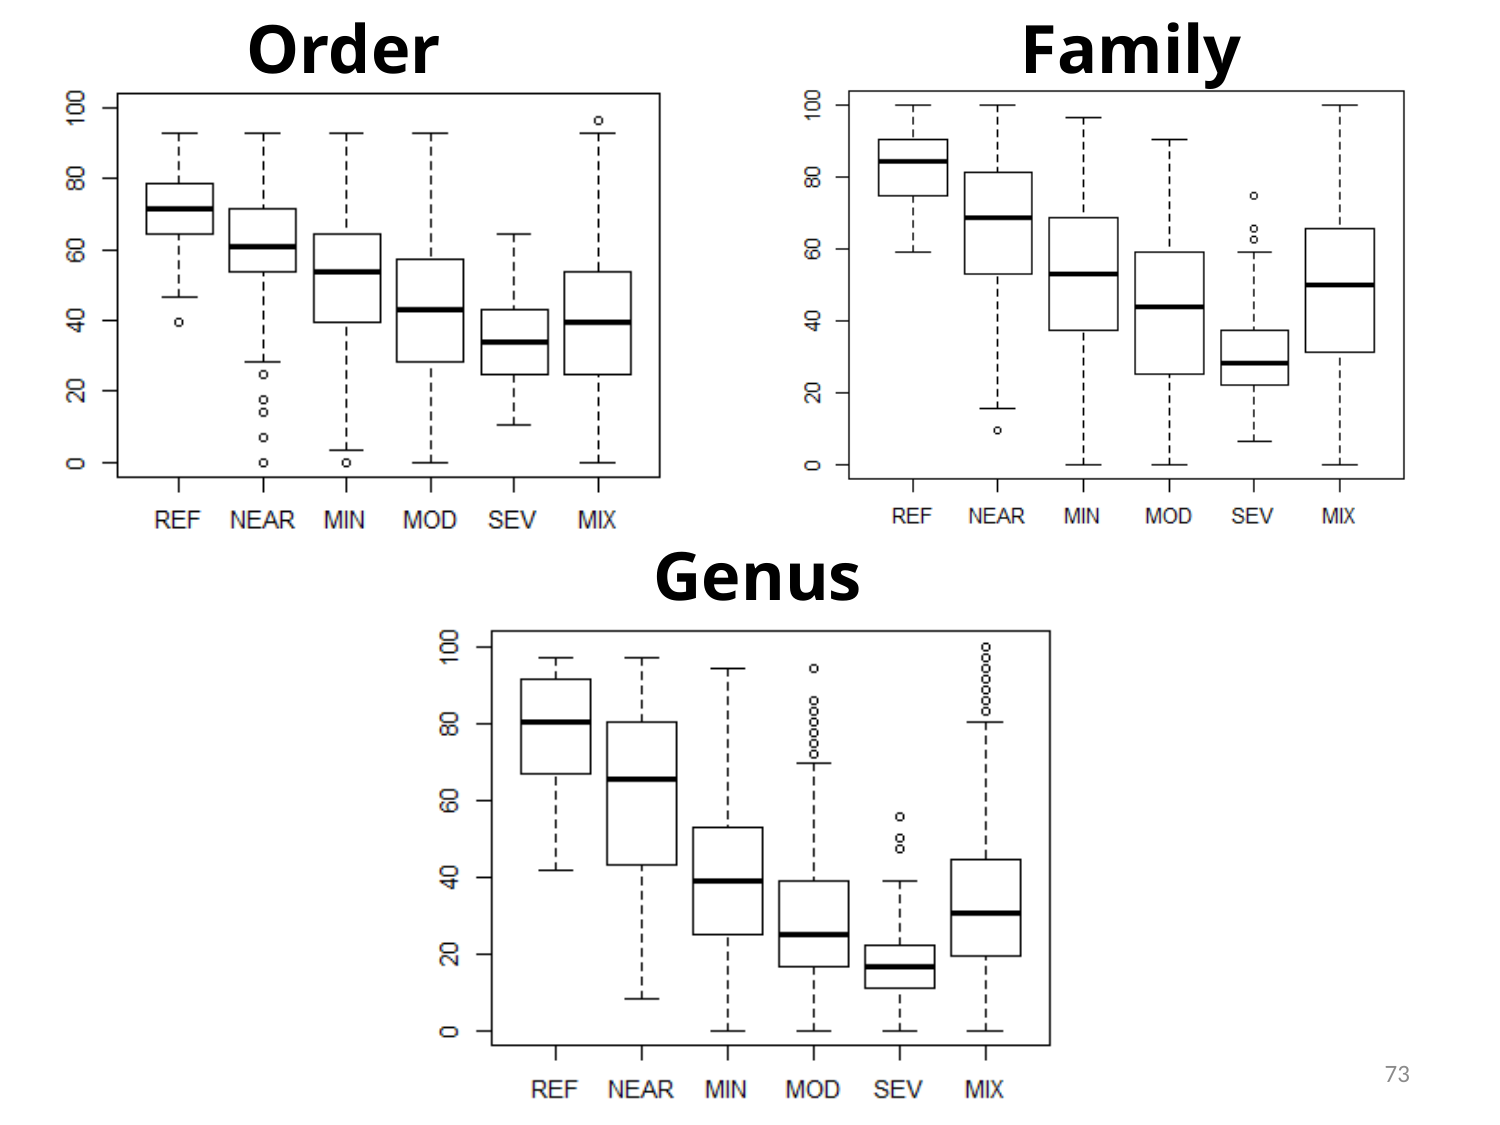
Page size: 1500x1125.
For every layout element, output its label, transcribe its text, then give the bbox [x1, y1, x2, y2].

text_box Order [137, 0, 550, 60]
picture [376, 622, 1064, 1125]
text_box Family [924, 0, 1338, 79]
text_box Genus [551, 526, 965, 621]
slide_number 73 [1074, 1042, 1425, 1103]
picture [749, 80, 1454, 555]
picture [0, 62, 721, 573]
